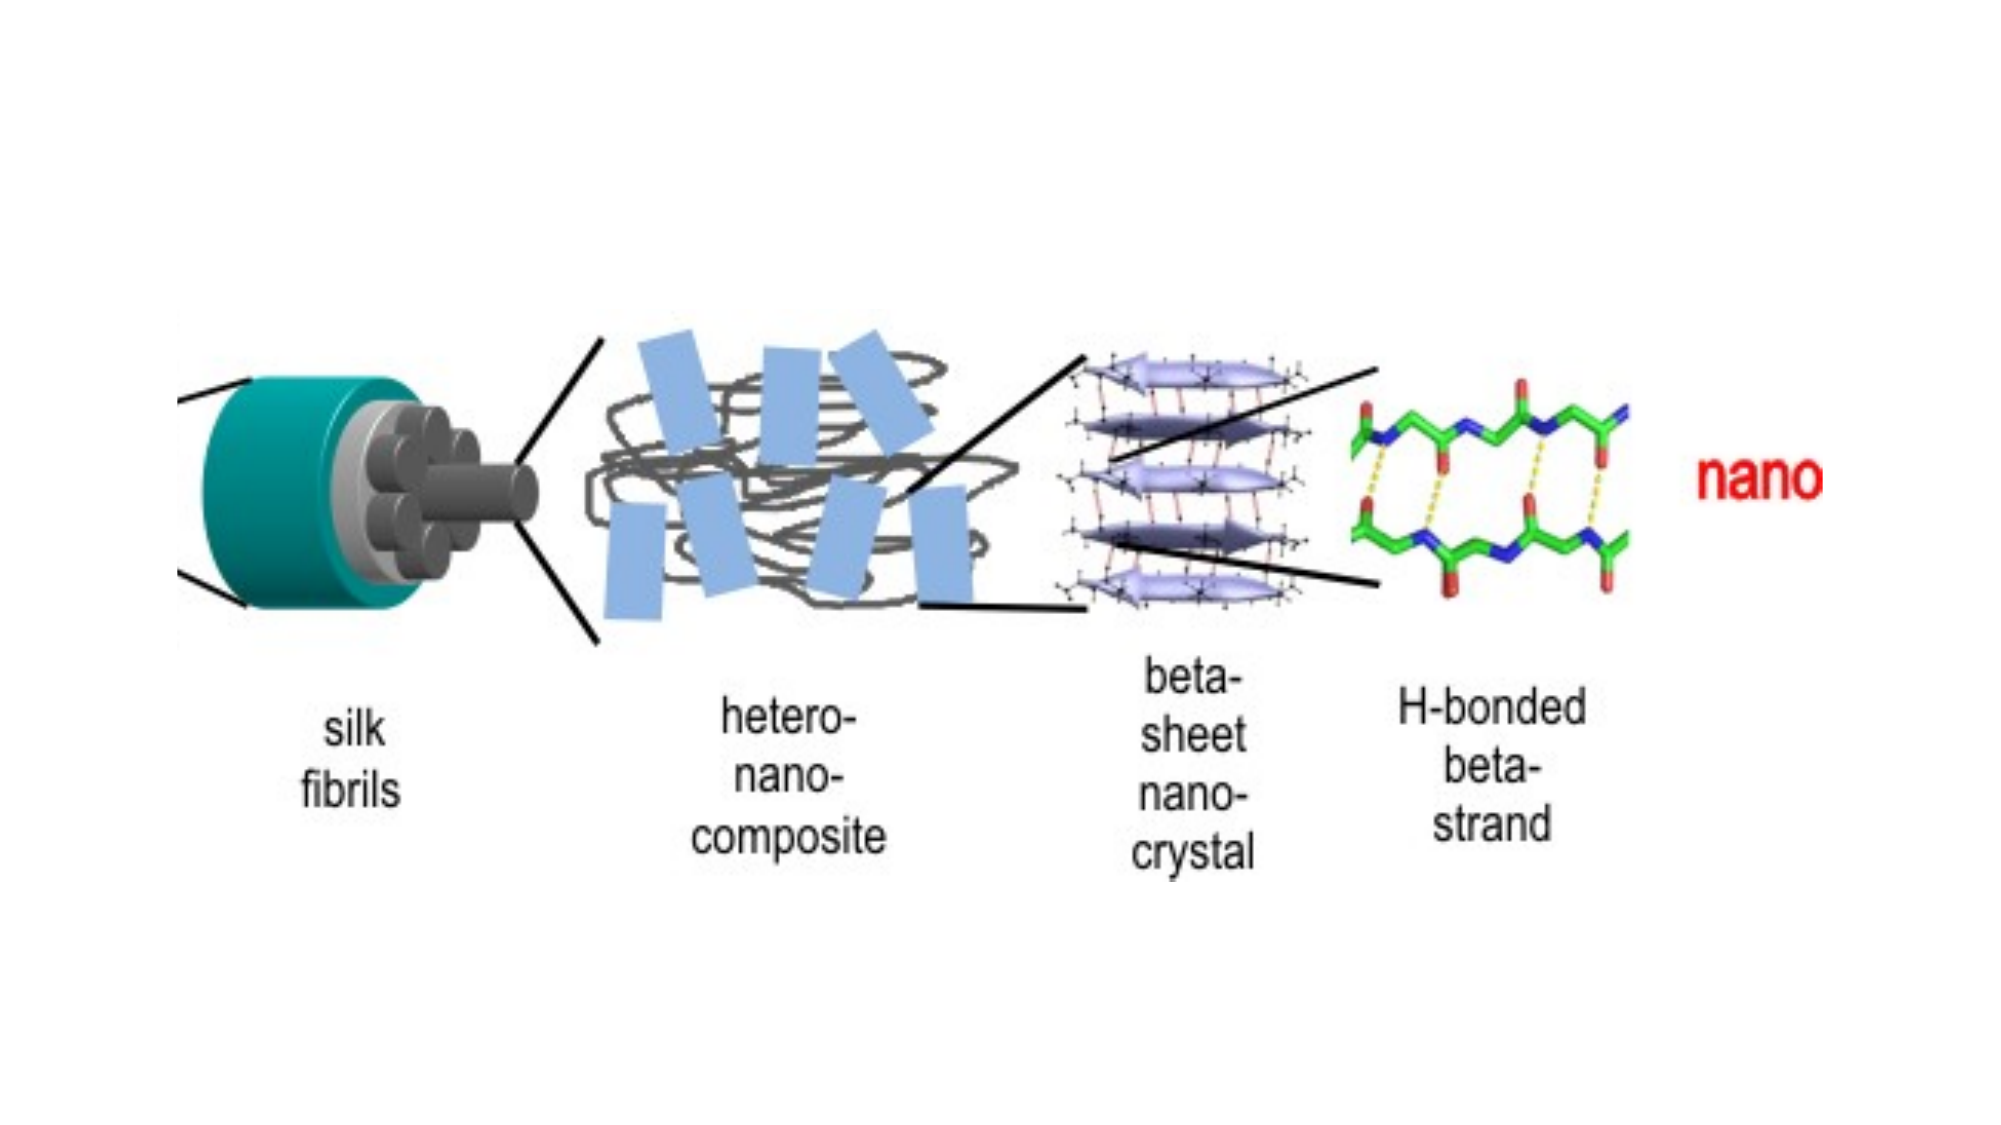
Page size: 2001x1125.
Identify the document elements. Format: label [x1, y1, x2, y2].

list [177, 309, 1823, 882]
